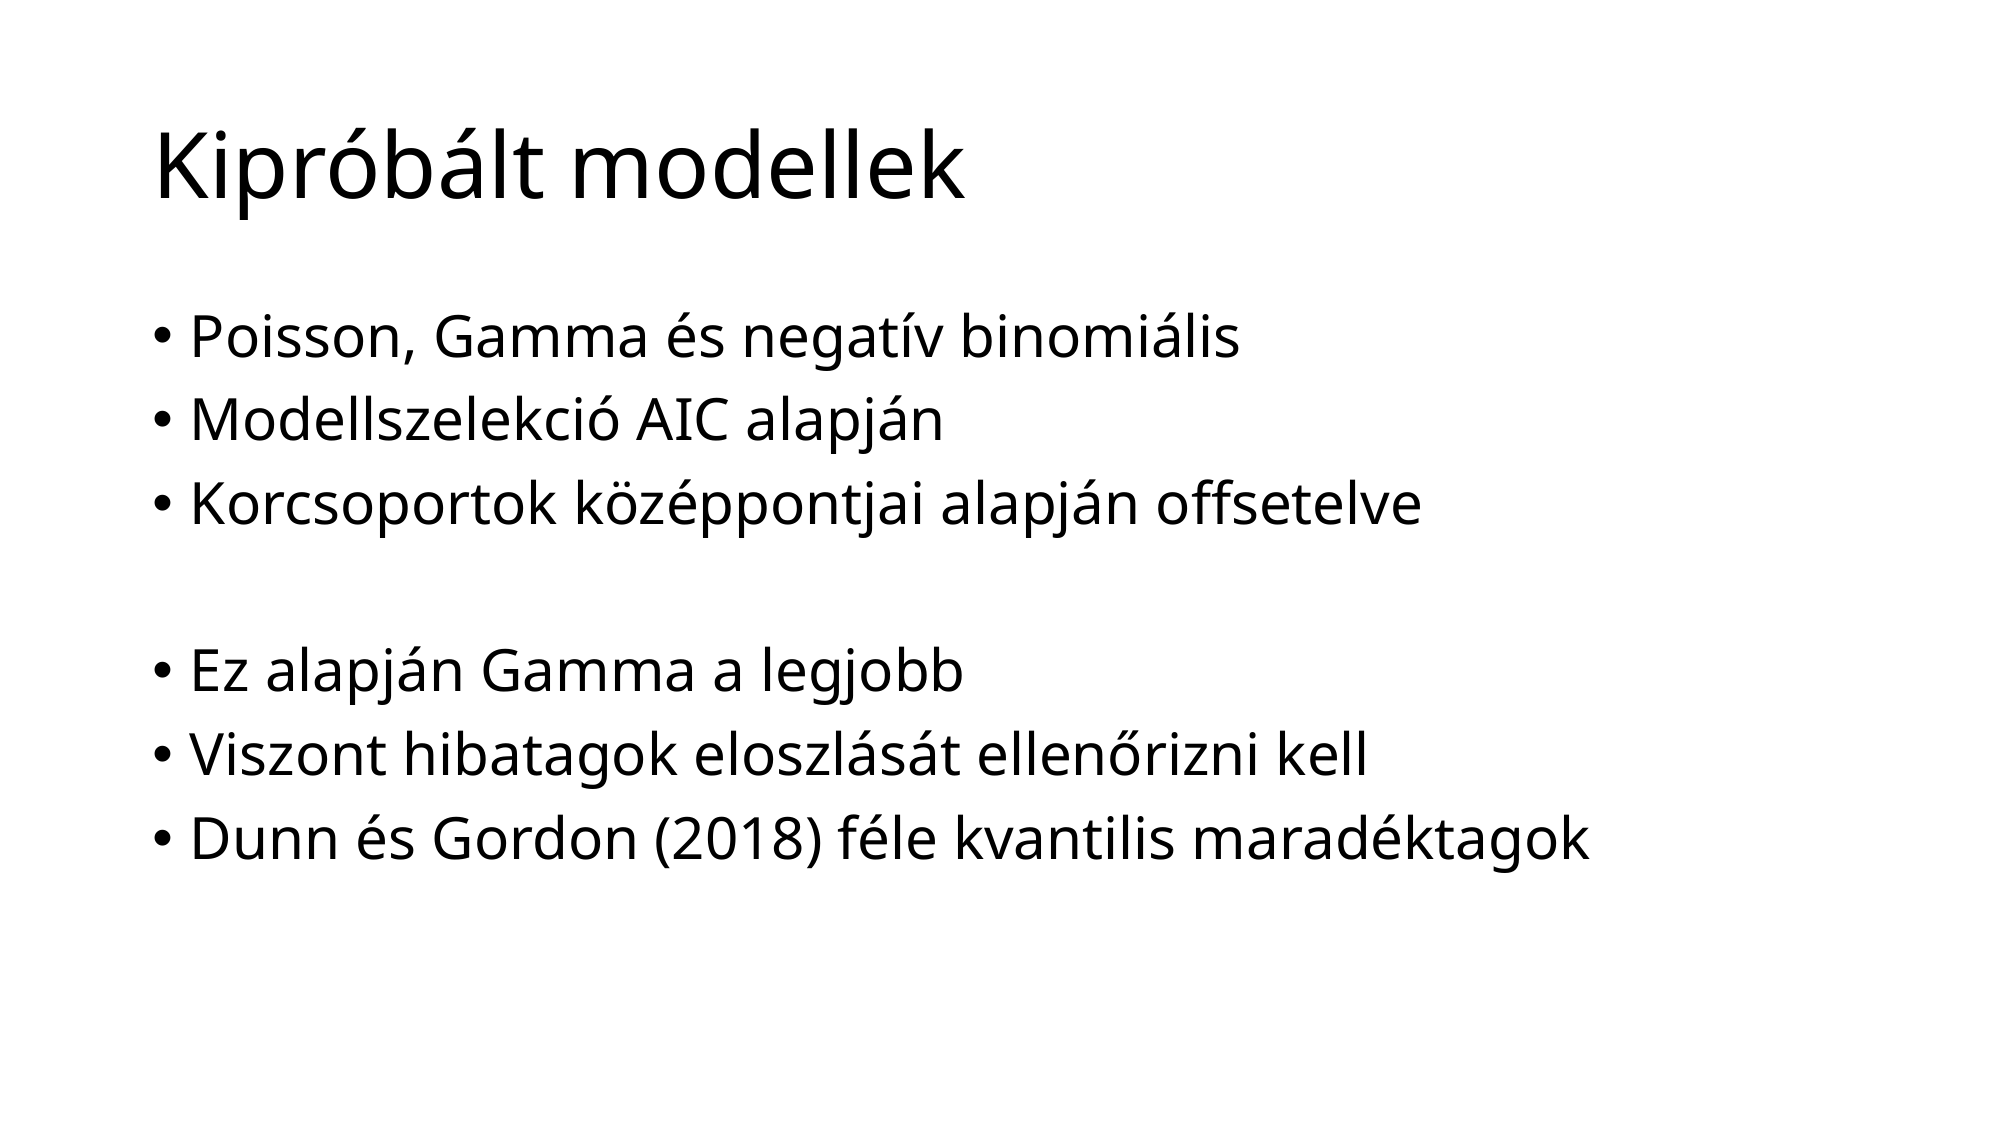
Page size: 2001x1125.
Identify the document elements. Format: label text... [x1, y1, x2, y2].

list Poisson, Gamma és negatív binomiális Modellszelekció AIC alapján Korcsoportok középpontjai alapján offsetelve Ez alapján Gamma a legjobb Viszont hibatagok eloszlását ellenőrizni kell Dunn és Gordon (2018) féle kvantilis maradéktagok [137, 299, 1863, 1014]
title Kipróbált modellek [137, 59, 1863, 278]
